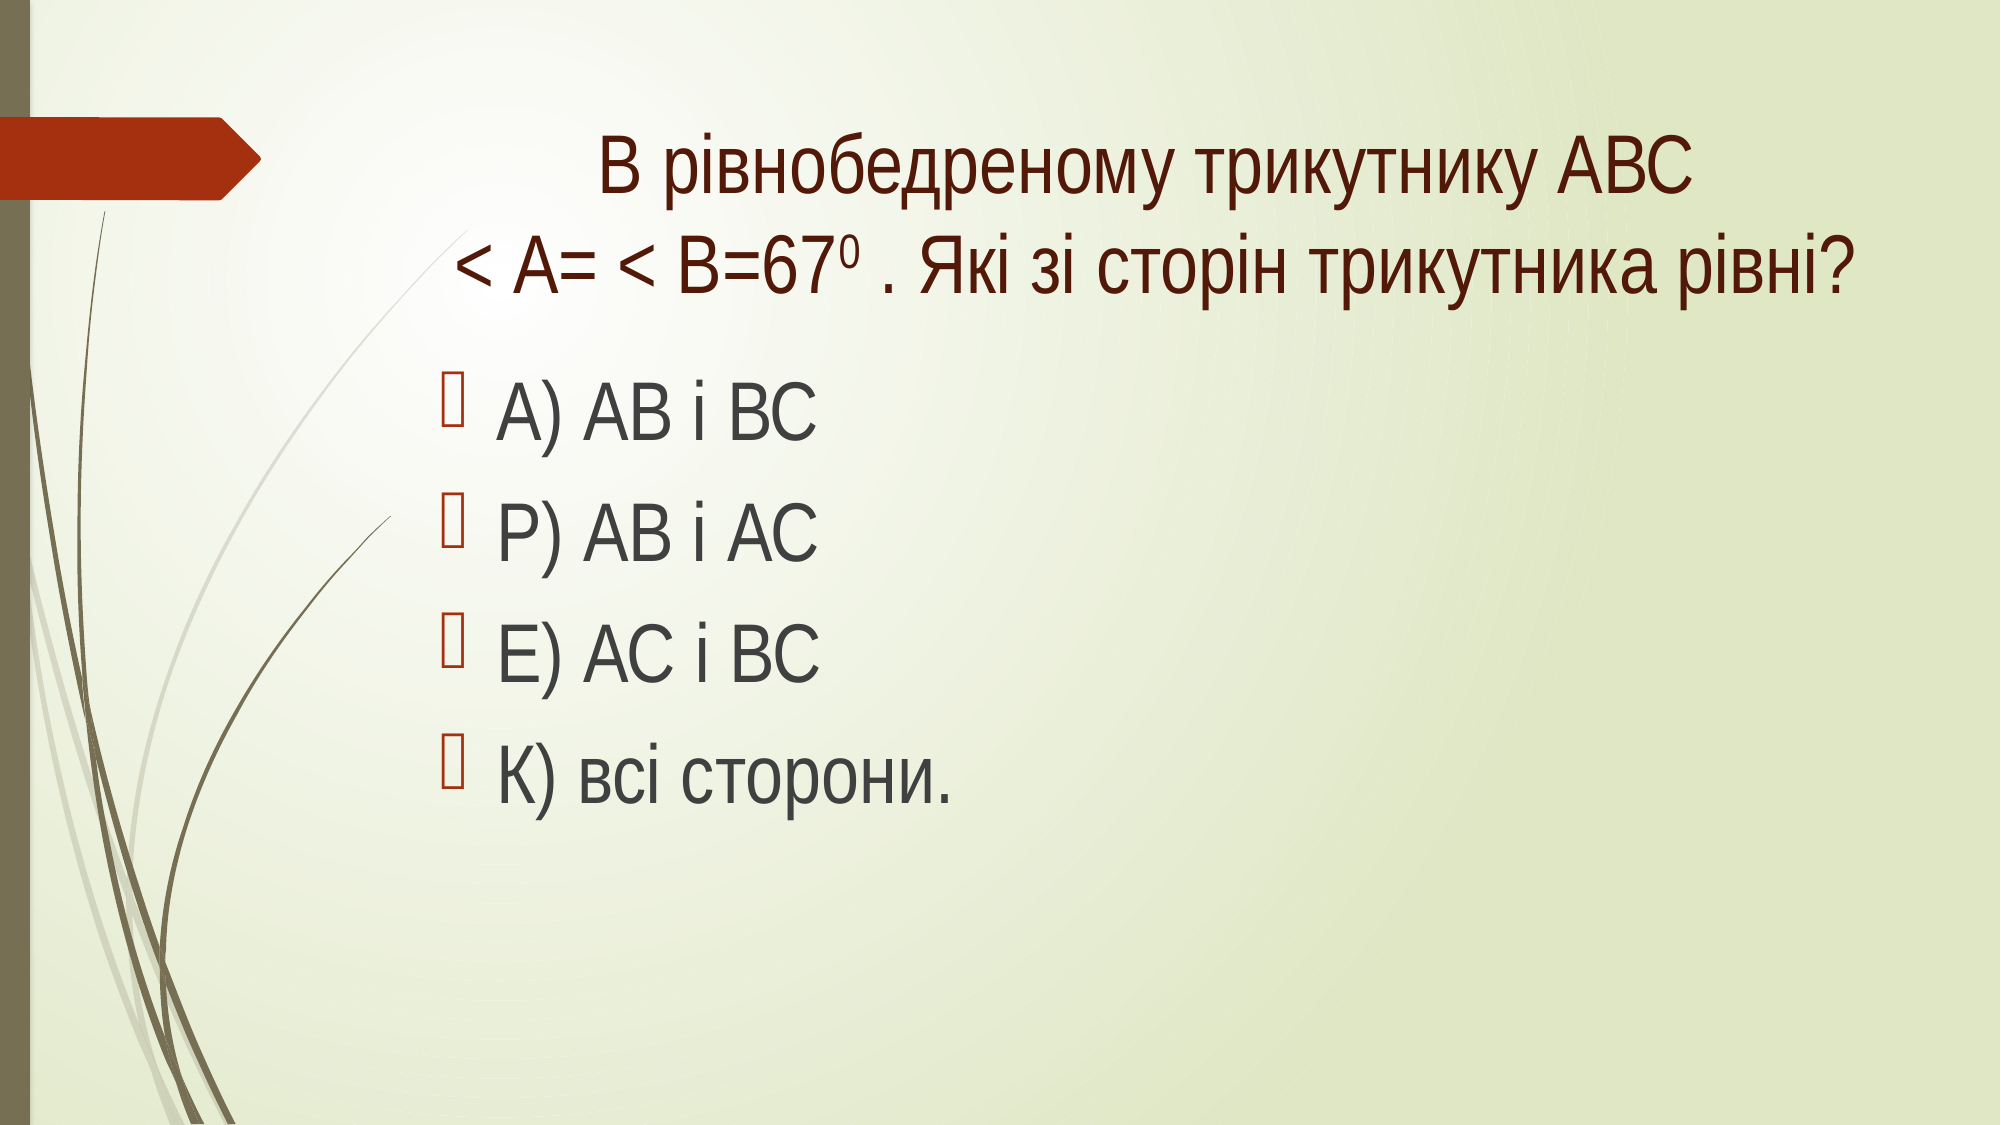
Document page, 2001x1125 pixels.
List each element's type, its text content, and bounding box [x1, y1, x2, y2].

title В рівнобедреному трикутнику АВС < А= < В=670 . Які зі сторін трикутника рівні? [425, 102, 1888, 313]
list А) АВ і ВС Р) АВ і АС Е) АС і ВС К) всі сторони. [424, 350, 1888, 970]
